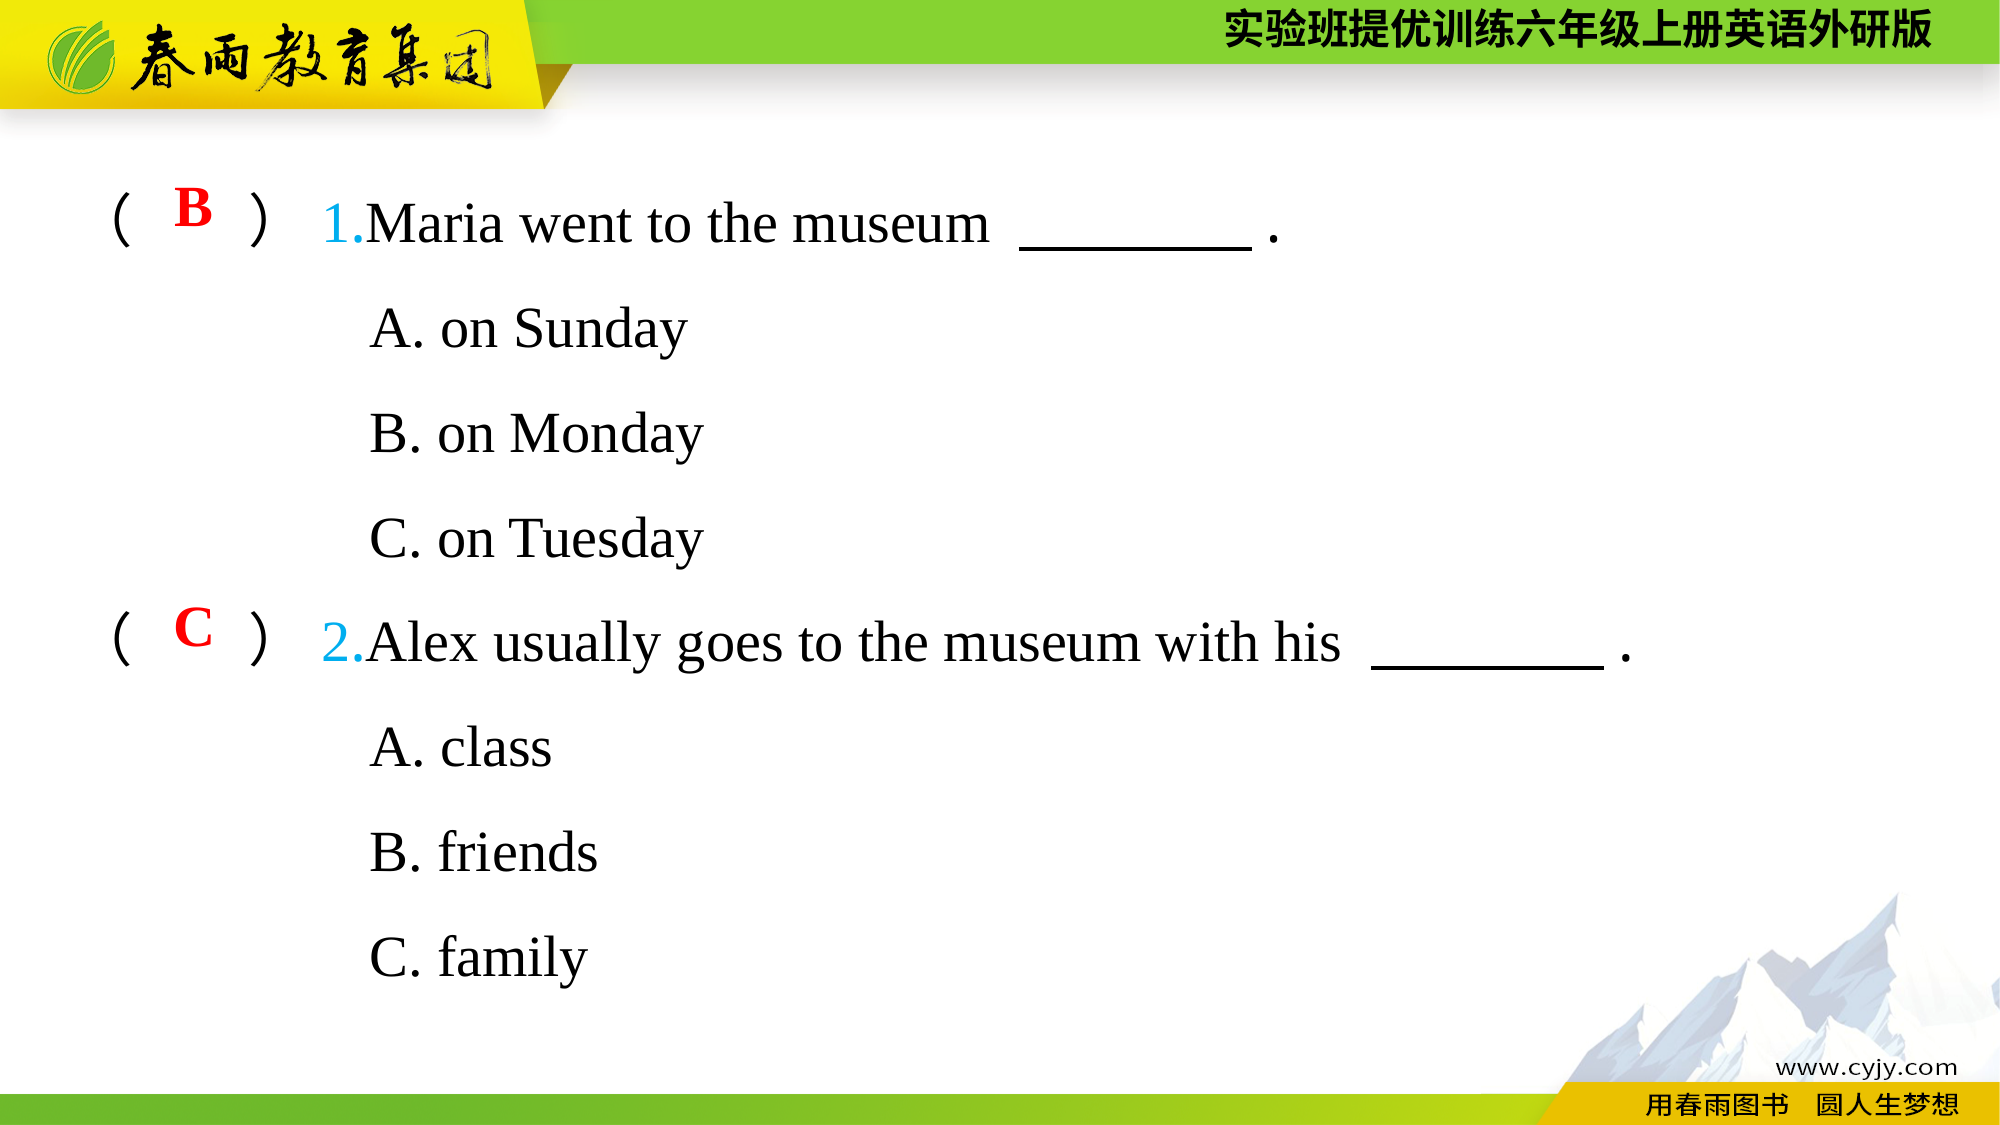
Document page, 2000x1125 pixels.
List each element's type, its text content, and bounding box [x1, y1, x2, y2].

list （ ）1.Maria went to the museum . A. on Sunday B. on Monday C. on Tuesday [59, 141, 1944, 561]
picture [0, 0, 2000, 1125]
text_box B [159, 161, 256, 246]
text_box C [158, 580, 244, 666]
text_box （ ）2.Alex usually goes to the museum with his . A. class B. friends C. family [59, 561, 1944, 996]
